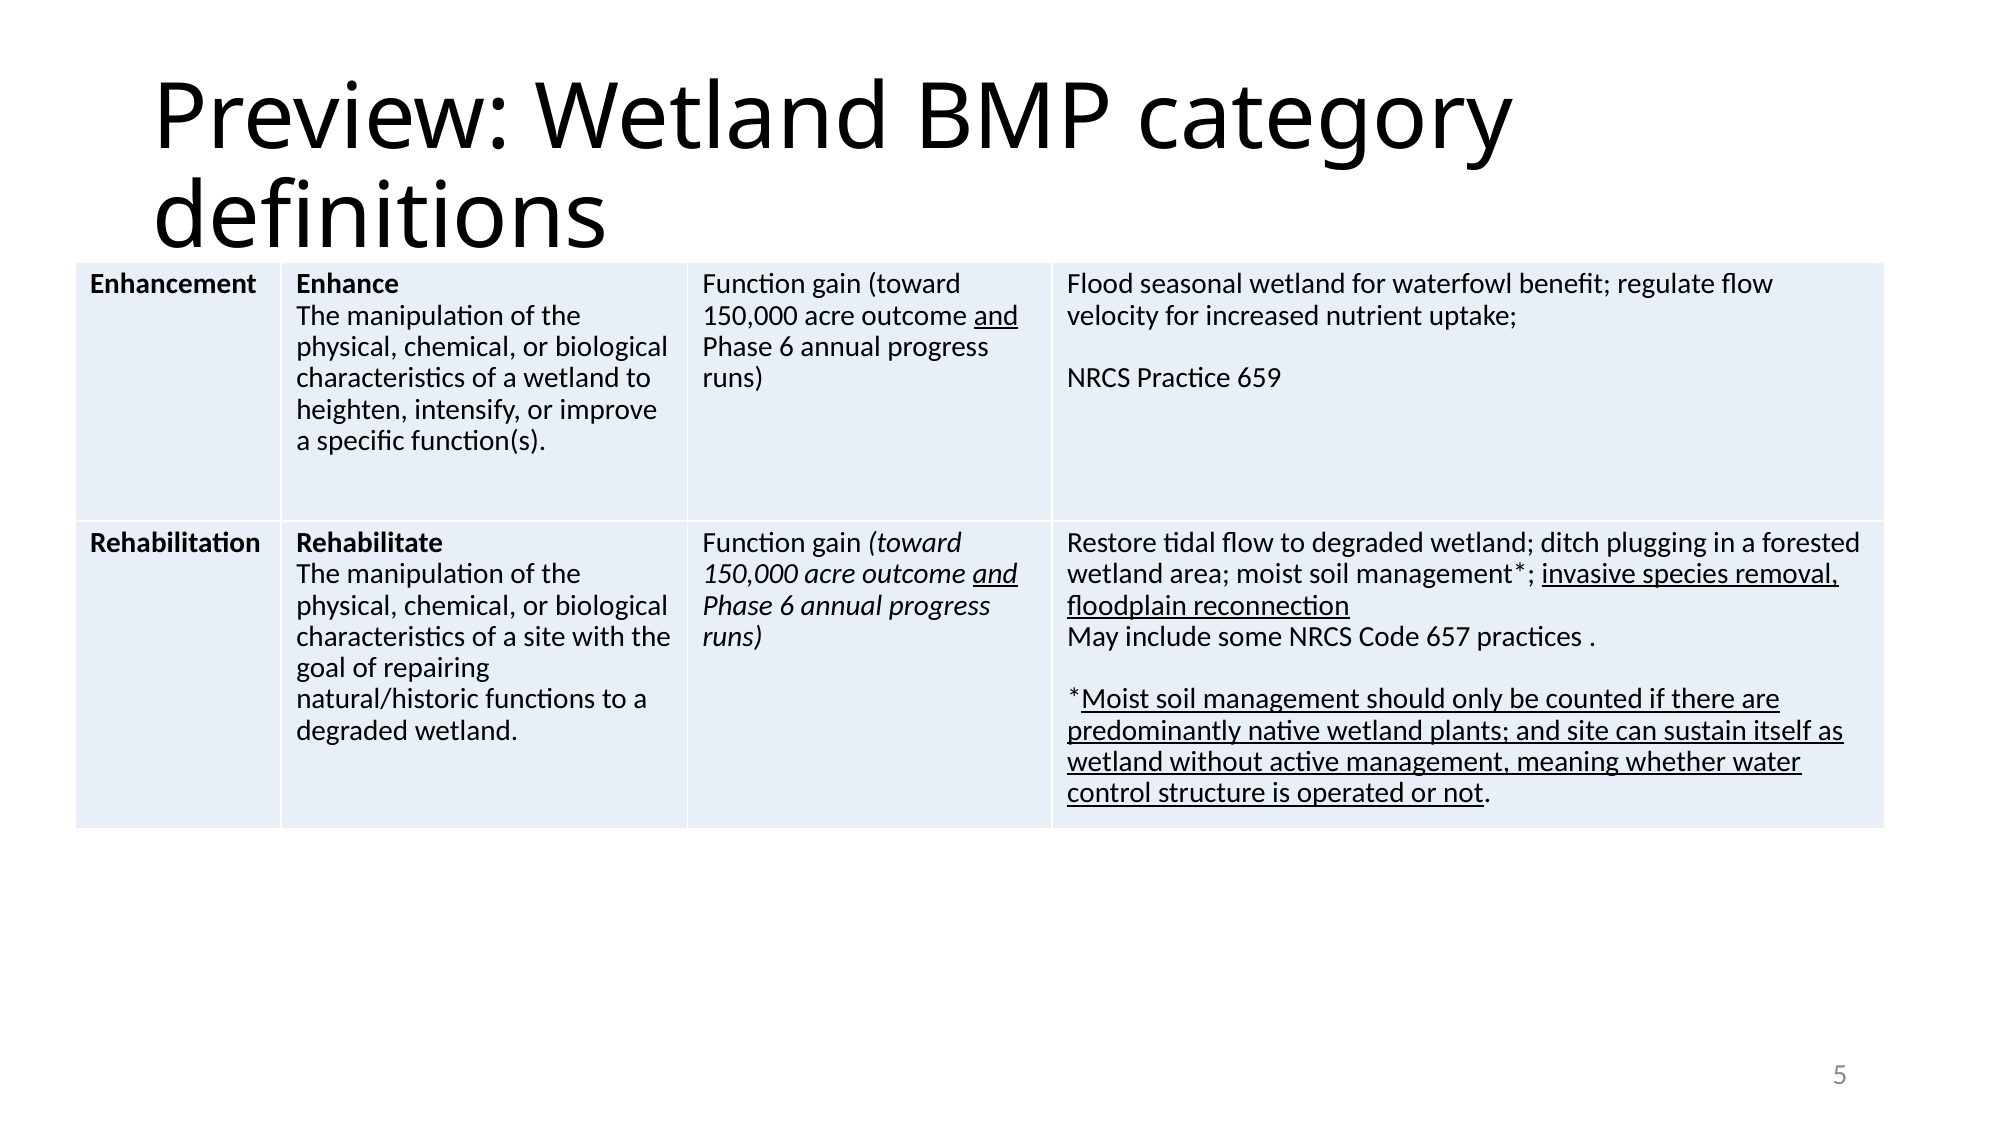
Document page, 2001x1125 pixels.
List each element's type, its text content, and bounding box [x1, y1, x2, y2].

slide_number 5 [1412, 1042, 1863, 1103]
table_cell Rehabilitate The manipulation of the physical, chemical, or biological characteristics of a site with the goal of repairing natural/historic functions to a degraded wetland. [282, 522, 687, 828]
table_header Enhancement [76, 263, 280, 520]
table_header Function gain (toward 150,000 acre outcome and Phase 6 annual progress runs) [688, 263, 1051, 520]
table_cell Function gain (toward 150,000 acre outcome and Phase 6 annual progress runs) [688, 522, 1051, 828]
table_header Enhance The manipulation of the physical, chemical, or biological characteristics of a wetland to heighten, intensify, or improve a specific function(s). [282, 263, 687, 520]
table_cell Restore tidal flow to degraded wetland; ditch plugging in a forested wetland area; moist soil management*; invasive species removal, floodplain reconnection May include some NRCS Code 657 practices . *Moist soil management should only be counted if there are predominantly native wetland plants; and site can sustain itself as wetland without active management, meaning whether water control structure is operated or not. [1053, 522, 1884, 828]
table_cell Rehabilitation [76, 522, 280, 828]
title Preview: Wetland BMP category definitions [137, 59, 1863, 262]
table_header Flood seasonal wetland for waterfowl benefit; regulate flow velocity for increased nutrient uptake; NRCS Practice 659 [1053, 263, 1884, 520]
